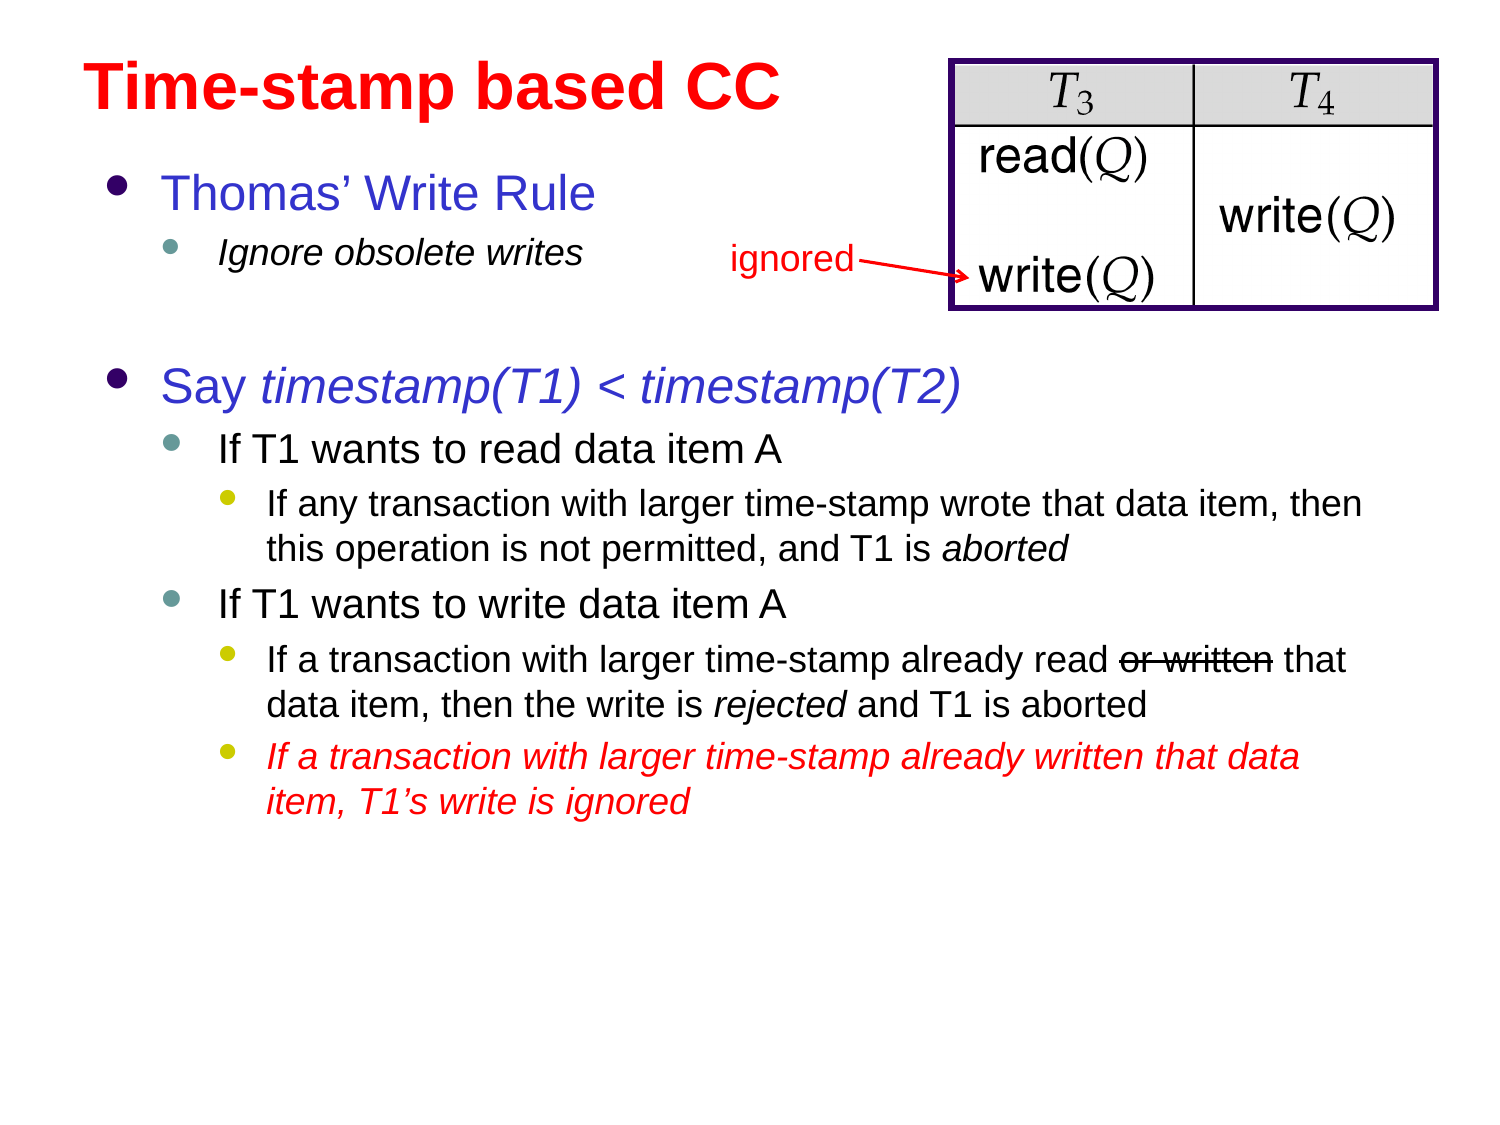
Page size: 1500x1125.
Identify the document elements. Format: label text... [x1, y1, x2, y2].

picture [954, 63, 1433, 305]
list Thomas’ Write Rule Ignore obsolete writes Say timestamp(T1) < timestamp(T2) If T1 wants to read data item A If any transaction with larger time-stamp wrote that data item, then this operation is not permitted, and T1 is aborted If T1 wants to write data item A If a transaction with larger time-stamp already read or written that data item, then the write is rejected and T1 is aborted If a transaction with larger time-stamp already written that data item, T1’s write is ignored [88, 152, 1380, 985]
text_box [713, 225, 970, 287]
title Time-stamp based CC [68, 0, 1461, 131]
